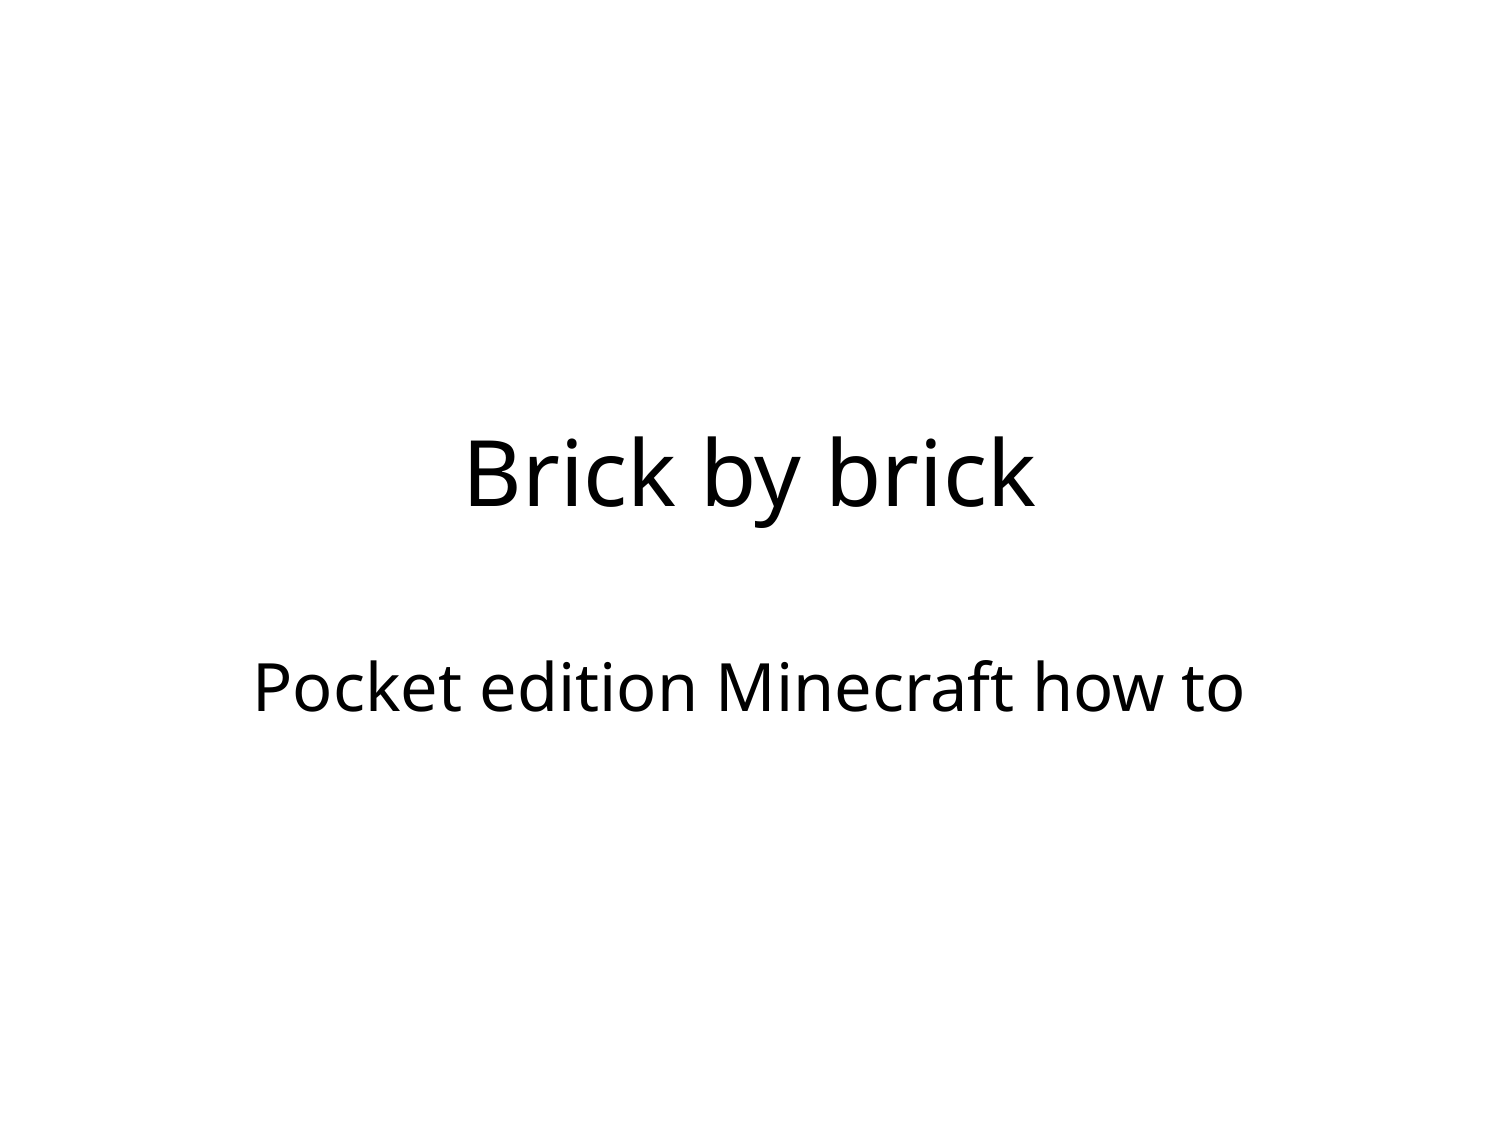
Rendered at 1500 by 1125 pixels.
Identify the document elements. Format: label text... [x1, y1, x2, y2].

title Brick by brick [112, 349, 1388, 591]
subtitle Pocket edition Minecraft how to [225, 637, 1275, 925]
